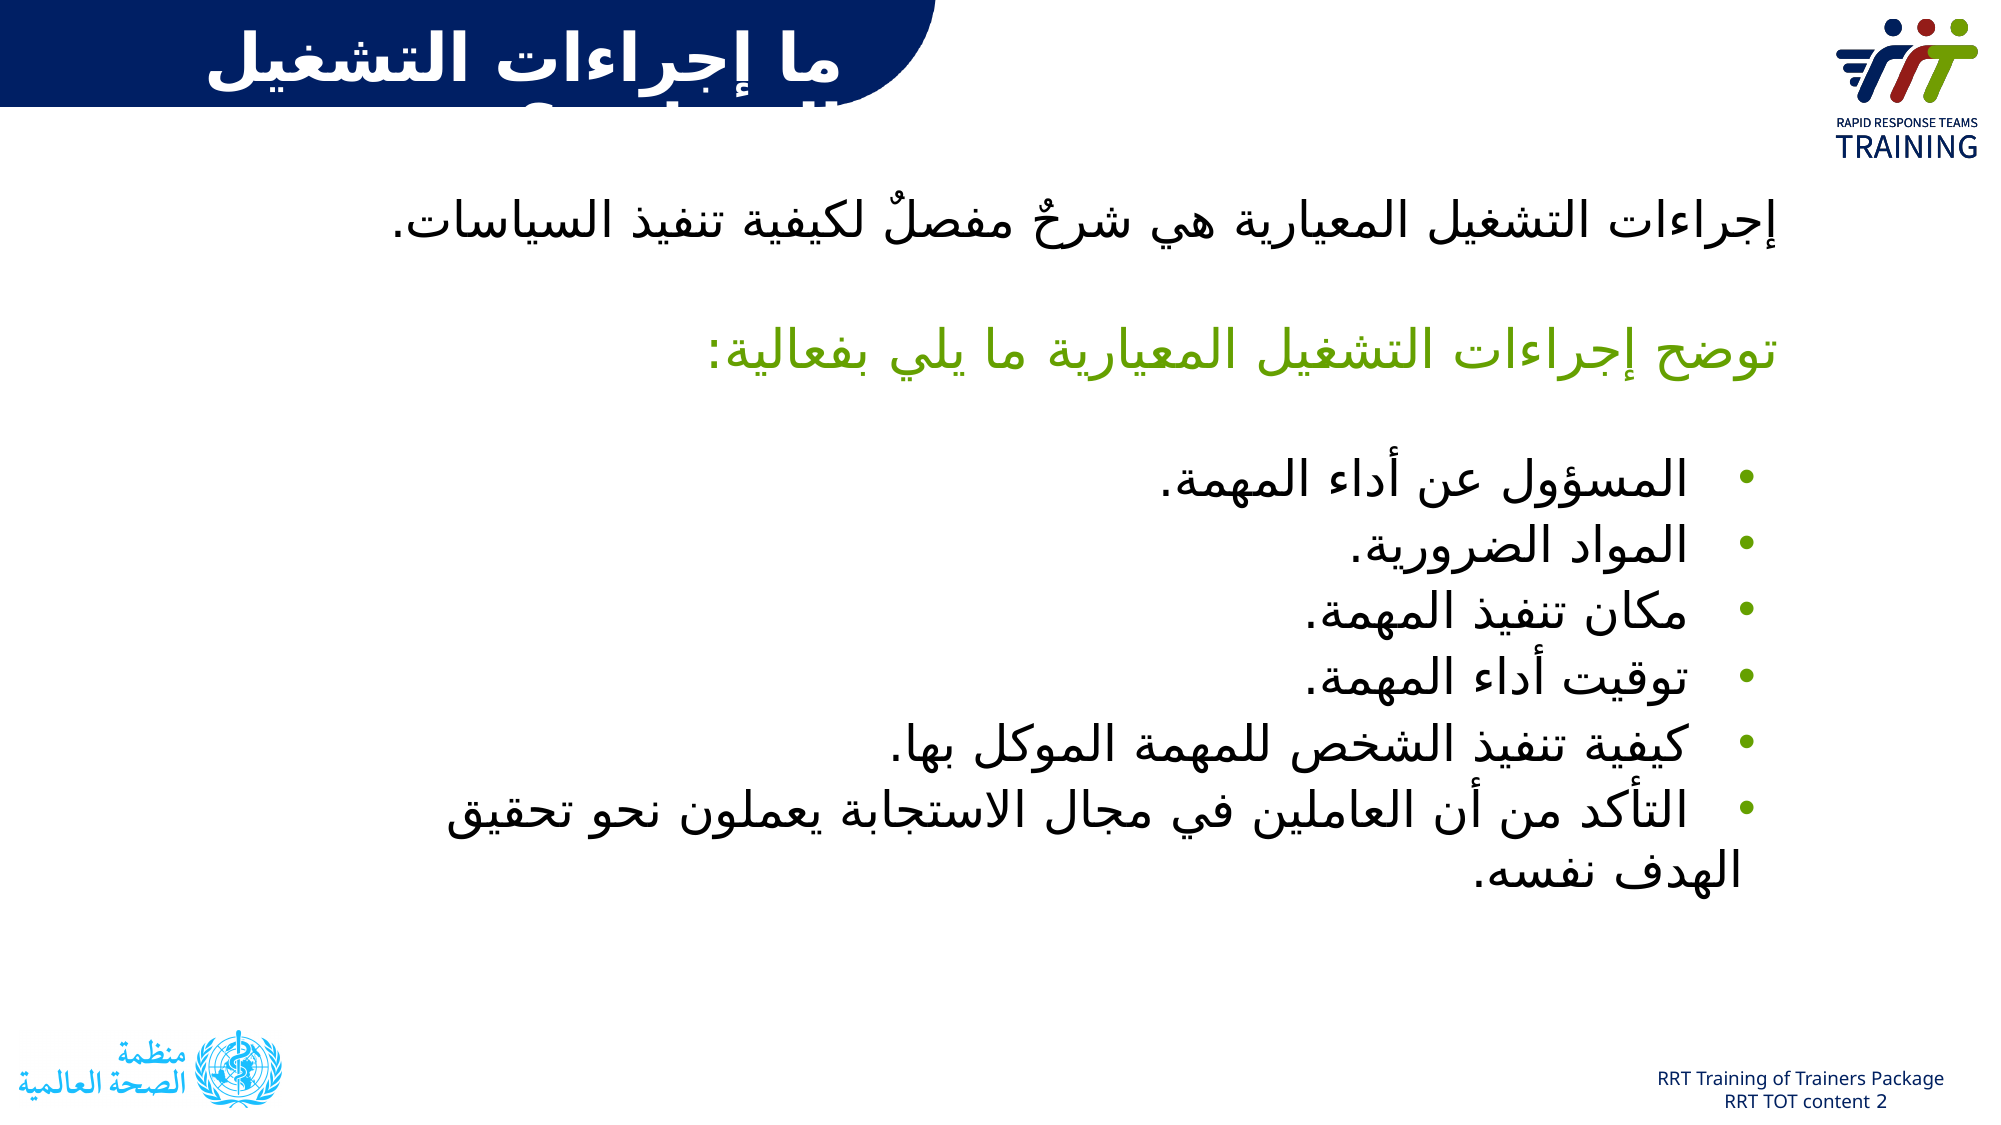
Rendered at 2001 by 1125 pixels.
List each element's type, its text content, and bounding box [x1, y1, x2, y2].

picture [19, 1030, 282, 1108]
picture [1835, 19, 1978, 167]
text_box ما إجراءات التشغيل المعيارية؟ [32, 15, 852, 94]
list إجراءات التشغيل المعيارية هي شرحٌ مفصلٌ لكيفية تنفيذ السياسات. توضح إجراءات التشغيل المعيارية ما يلي بفعالية: المسؤول عن أداء المهمة. المواد الضرورية. مكان تنفيذ المهمة. توقيت أداء المهمة. كيفية تنفيذ الشخص للمهمة الموكل بها. التأكد من أن العاملين في مجال الاستجابة يعملون نحو تحقيق الهدف نفسه. [353, 186, 1788, 951]
picture [0, 0, 936, 107]
